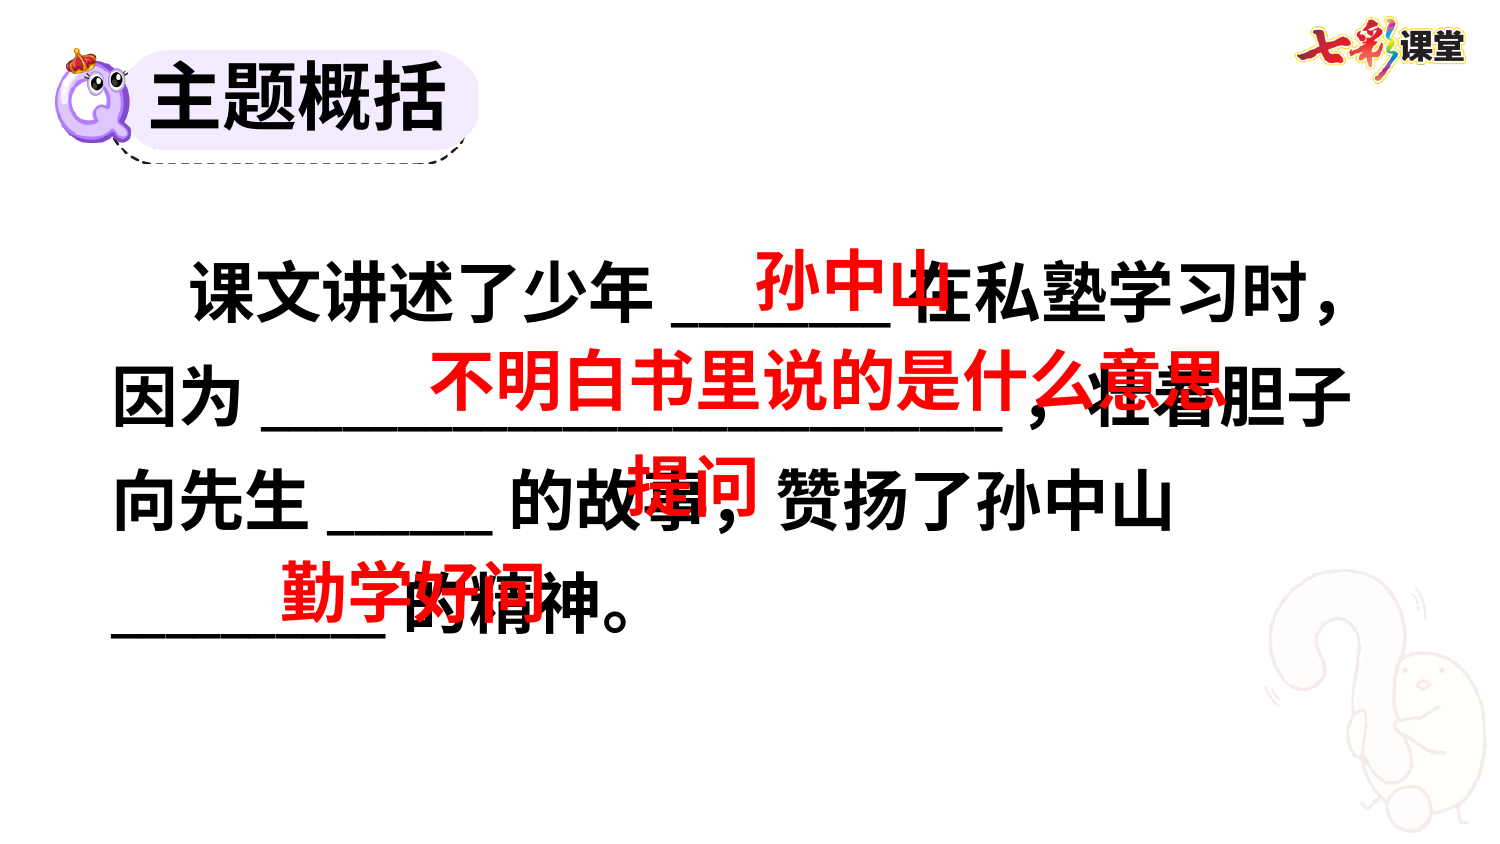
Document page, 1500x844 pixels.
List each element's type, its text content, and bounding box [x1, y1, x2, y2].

text_box 课文讲述了少年________在私塾学习时，因为___________________________，壮着胆子向先生______的故事，赞扬了孙中山__________的精神。 [100, 220, 1385, 648]
text_box 勤学好问 [265, 542, 563, 638]
text_box 提问 [611, 437, 775, 533]
text_box 孙中山 [739, 231, 970, 327]
picture [1293, 15, 1468, 84]
text_box 主题概括 [135, 43, 484, 145]
text_box 不明白书里说的是什么意思 [414, 331, 1486, 427]
picture [55, 48, 479, 164]
